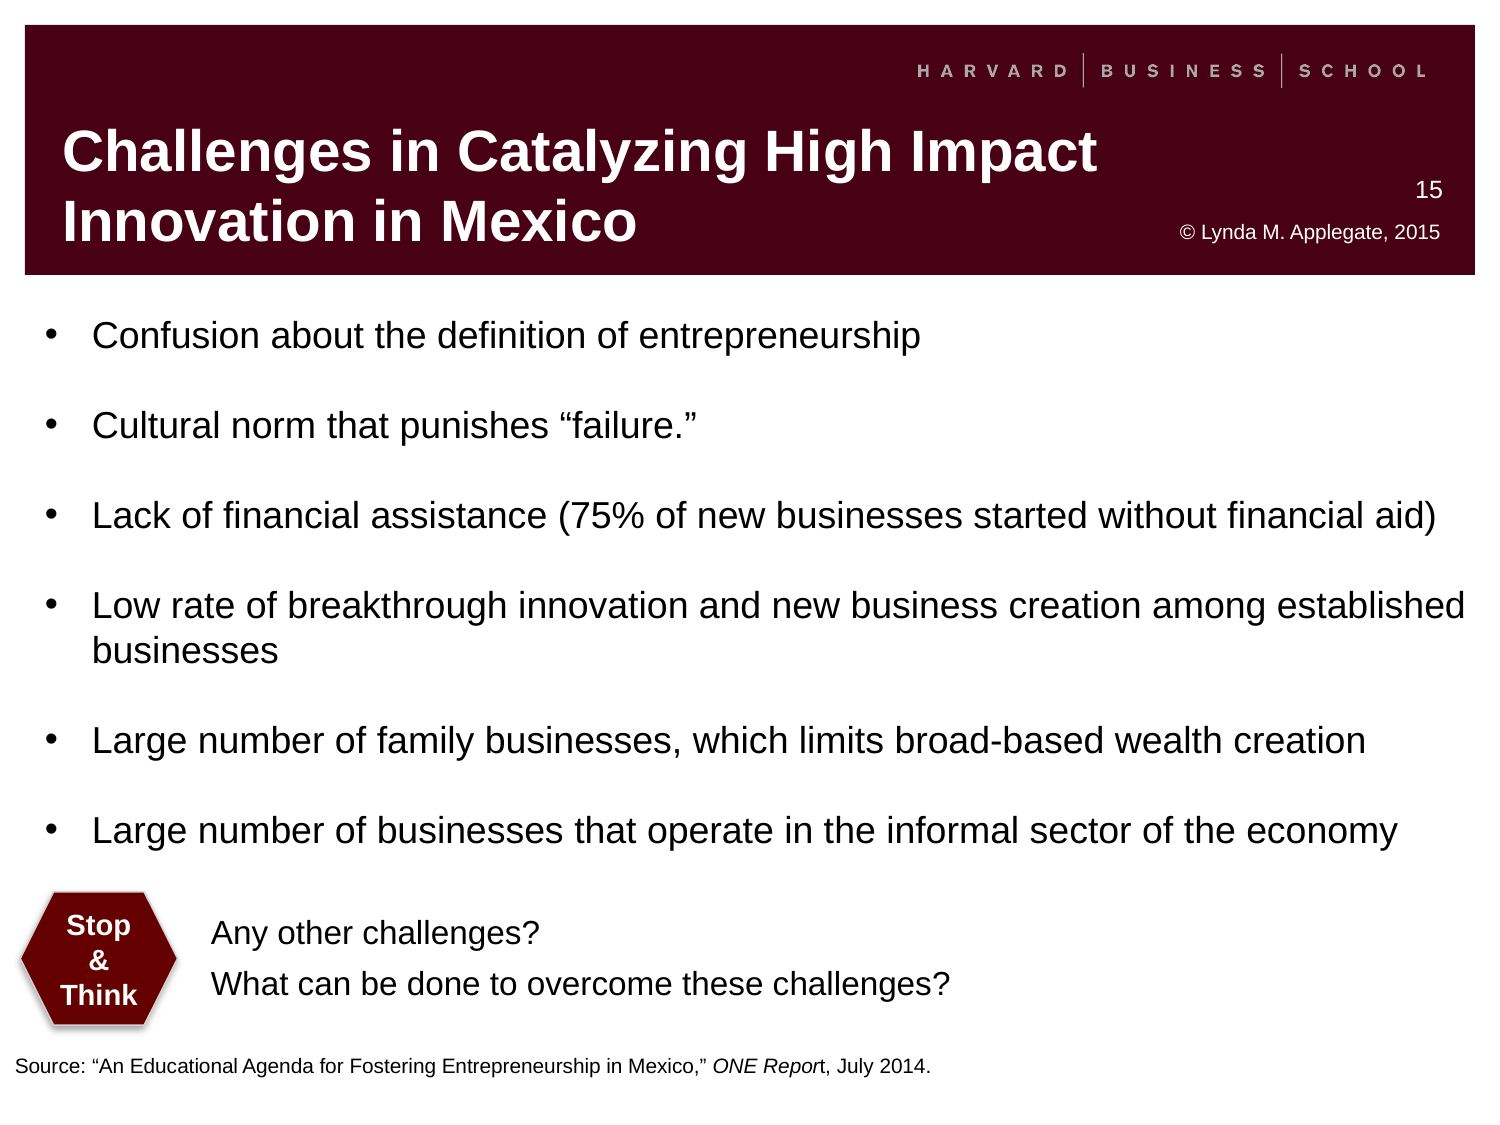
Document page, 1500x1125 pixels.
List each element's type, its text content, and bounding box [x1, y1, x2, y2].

text_box Confusion about the definition of entrepreneurship Cultural norm that punishes “failure.” Lack of financial assistance (75% of new businesses started without financial aid) Low rate of breakthrough innovation and new business creation among established businesses Large number of family businesses, which limits broad-based wealth creation Large number of businesses that operate in the informal sector of the economy [30, 303, 1482, 948]
picture [918, 53, 1425, 88]
title Challenges in Catalyzing High Impact Innovation in Mexico [46, 72, 1398, 261]
text_box Stop & Think [19, 891, 179, 1026]
text_box Source: “An Educational Agenda for Fostering Entrepreneurship in Mexico,” ONE Report, July 2014. [0, 1044, 1458, 1085]
text_box What can be done to overcome these challenges? [196, 959, 1500, 1010]
text_box Any other challenges? [196, 904, 1500, 959]
slide_number 15 [1108, 158, 1459, 219]
